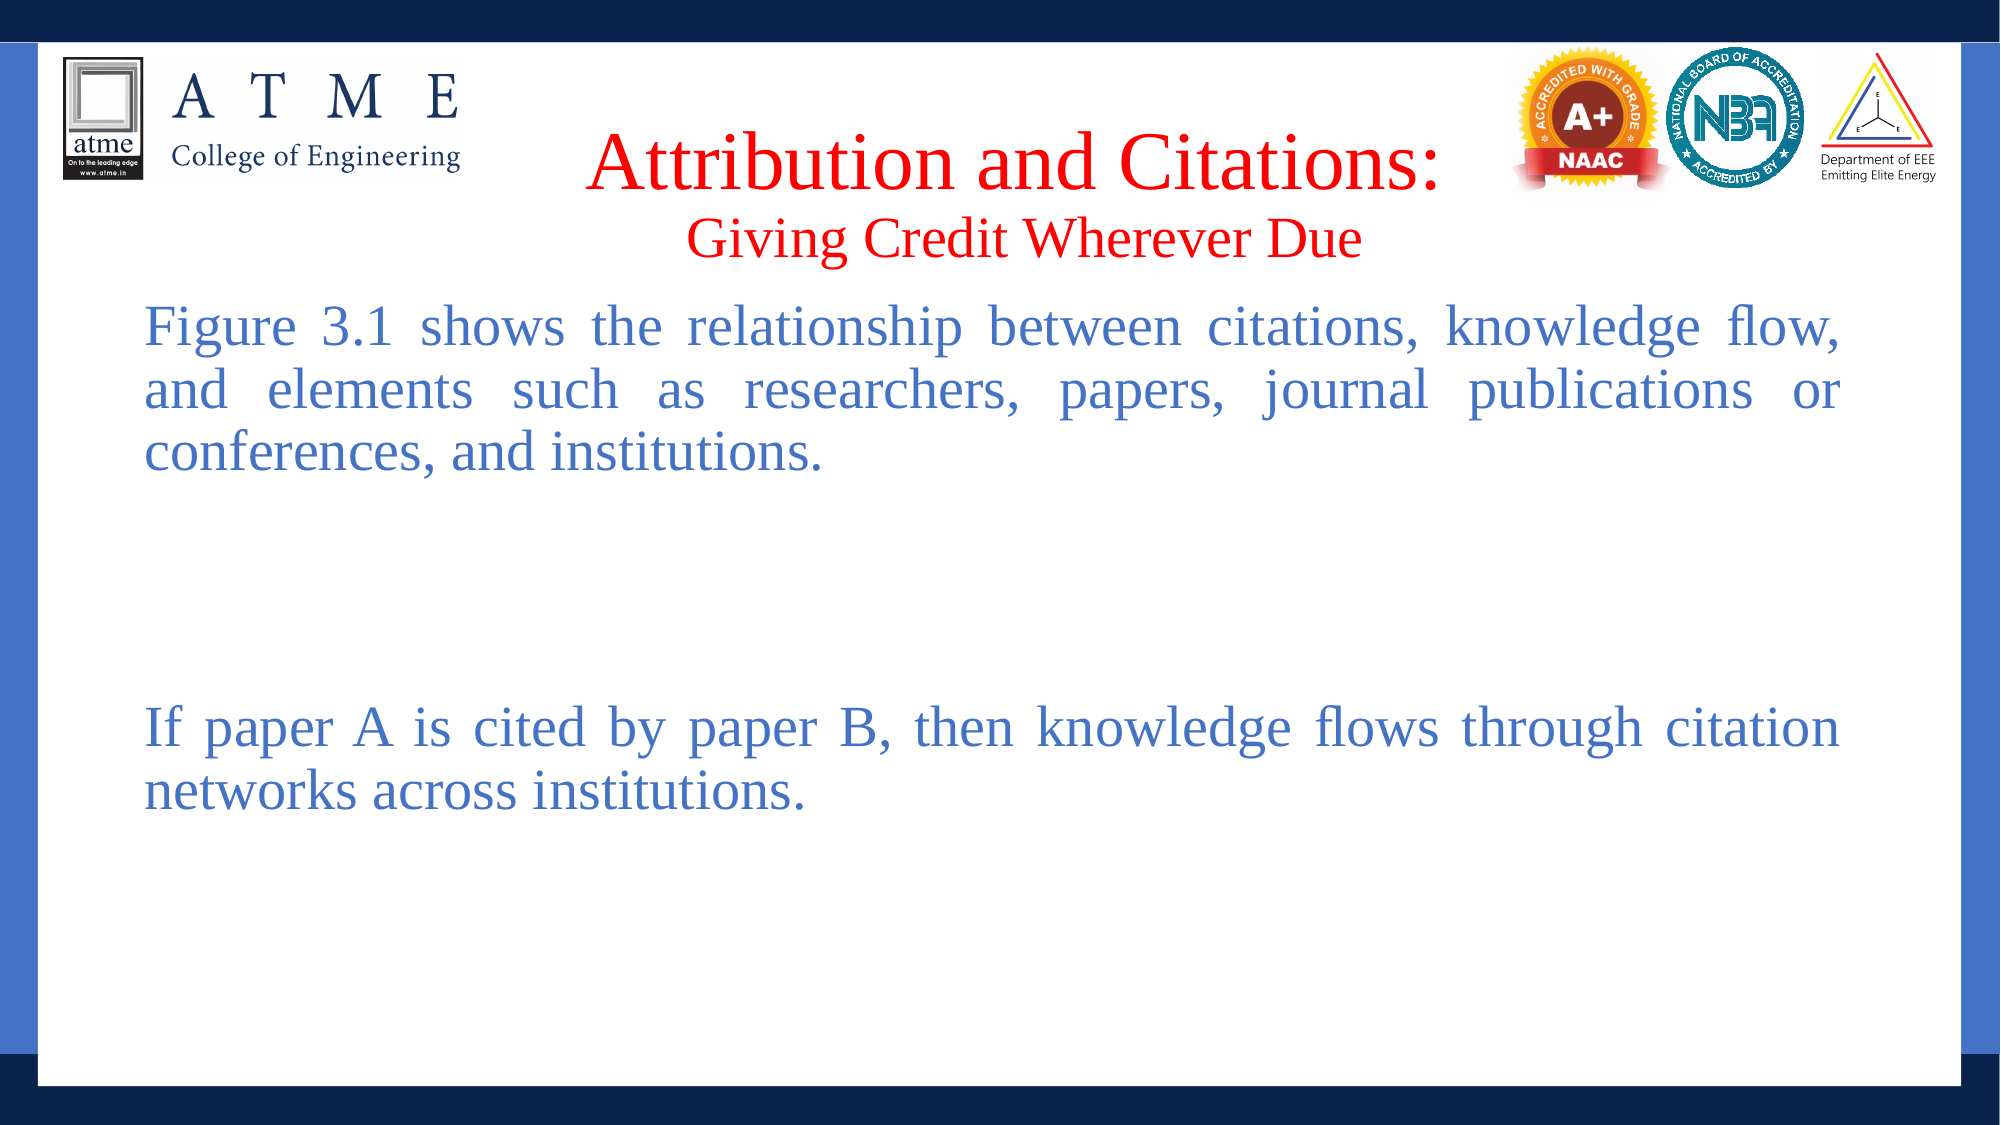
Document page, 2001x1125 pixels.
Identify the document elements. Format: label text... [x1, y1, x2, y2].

picture [1531, 60, 1651, 99]
picture [1666, 47, 1804, 188]
picture [0, 1054, 2000, 1125]
title Attribution and Citations: Giving Credit Wherever Due [350, 52, 1700, 287]
list Figure 3.1 shows the relationship between citations, knowledge ﬂow, and elements such as researchers, papers, journal publications or conferences, and institutions. If paper A is cited by paper B, then knowledge ﬂows through citation networks across institutions. [129, 287, 1857, 1088]
picture [0, 0, 2000, 43]
picture [63, 57, 461, 180]
picture [1815, 49, 1939, 184]
